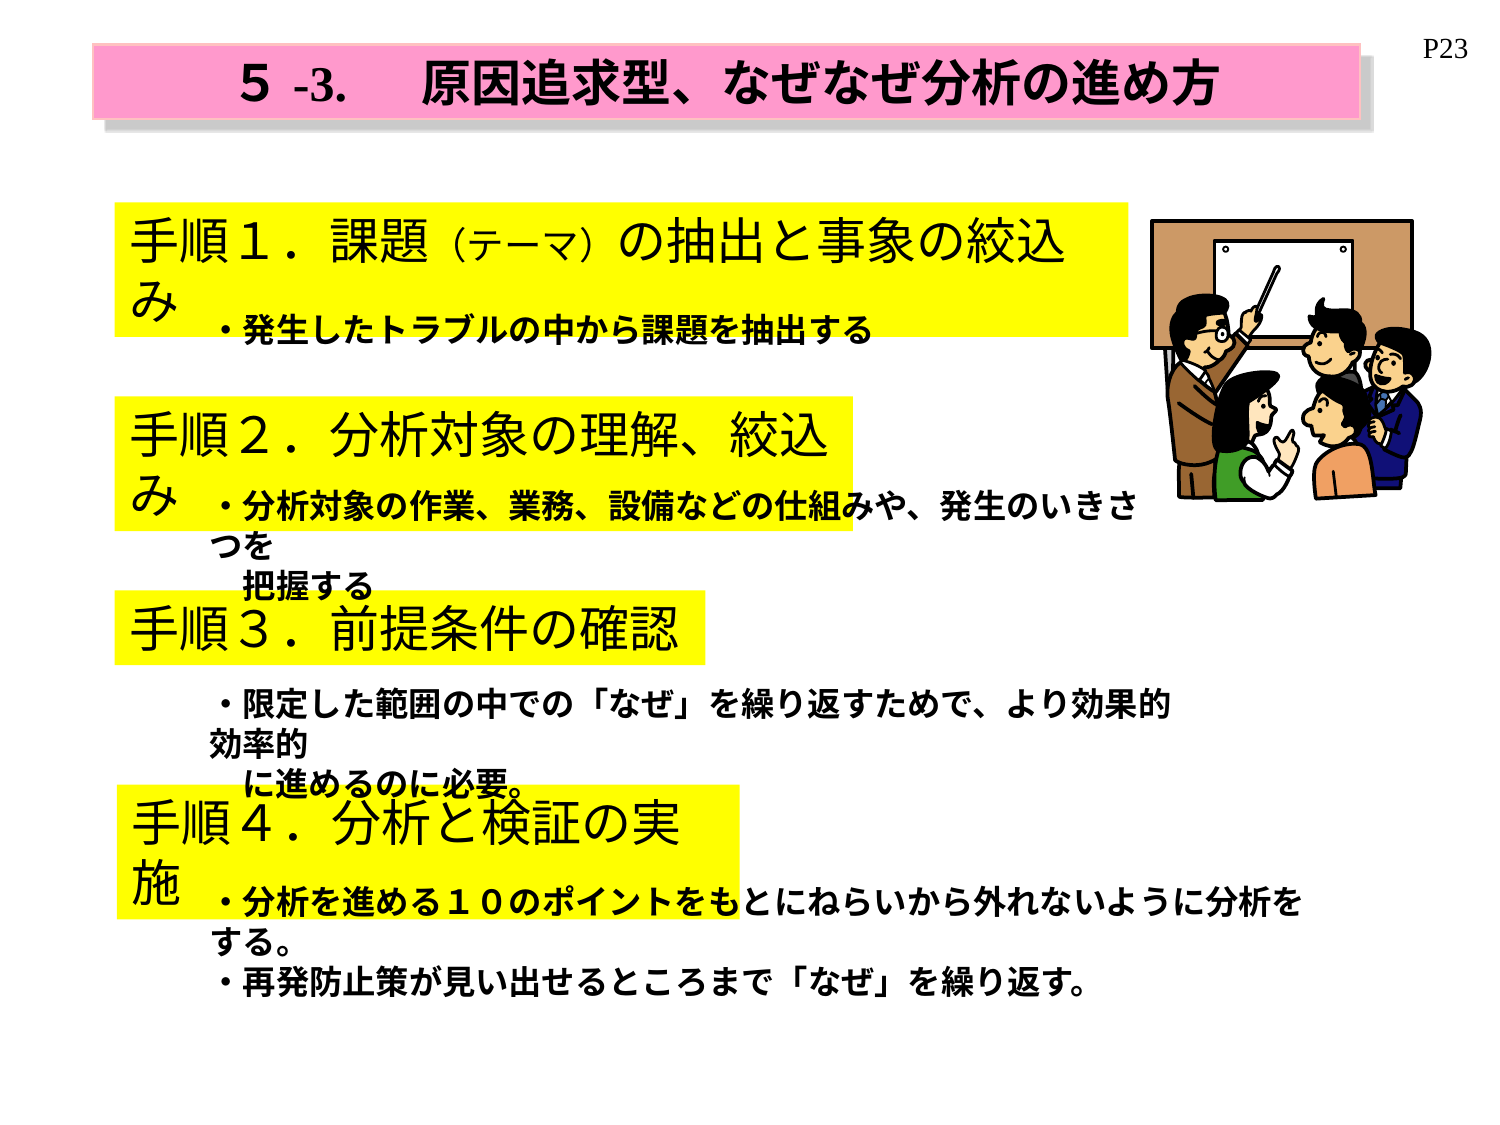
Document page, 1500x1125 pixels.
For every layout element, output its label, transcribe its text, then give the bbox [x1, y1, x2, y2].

text_box 手順１．課題（テーマ）の抽出と事象の絞込み [114, 202, 1129, 337]
text_box 手順３．前提条件の確認 [114, 590, 706, 666]
text_box ５-3. 原因追求型、なぜなぜ分析の進め方 [92, 44, 1360, 120]
text_box 手順２．分析対象の理解、絞込み [114, 396, 853, 532]
text_box ・限定した範囲の中での「なぜ」を繰り返すためで、より効果的効率的 に進めるのに必要。 [194, 675, 1204, 811]
text_box 手順４．分析と検証の実施 [116, 784, 740, 920]
text_box P23 [1408, 22, 1489, 72]
picture [1149, 218, 1443, 503]
text_box ・分析を進める１０のポイントをもとにねらいから外れないように分析をする。 ・再発防止策が見い出せるところまで「なぜ」を繰り返す。 [194, 873, 1345, 1049]
text_box ・発生したトラブルの中から課題を抽出する [194, 302, 1048, 357]
text_box ・分析対象の作業、業務、設備などの仕組みや、発生のいきさつを 把握する [194, 478, 1163, 613]
